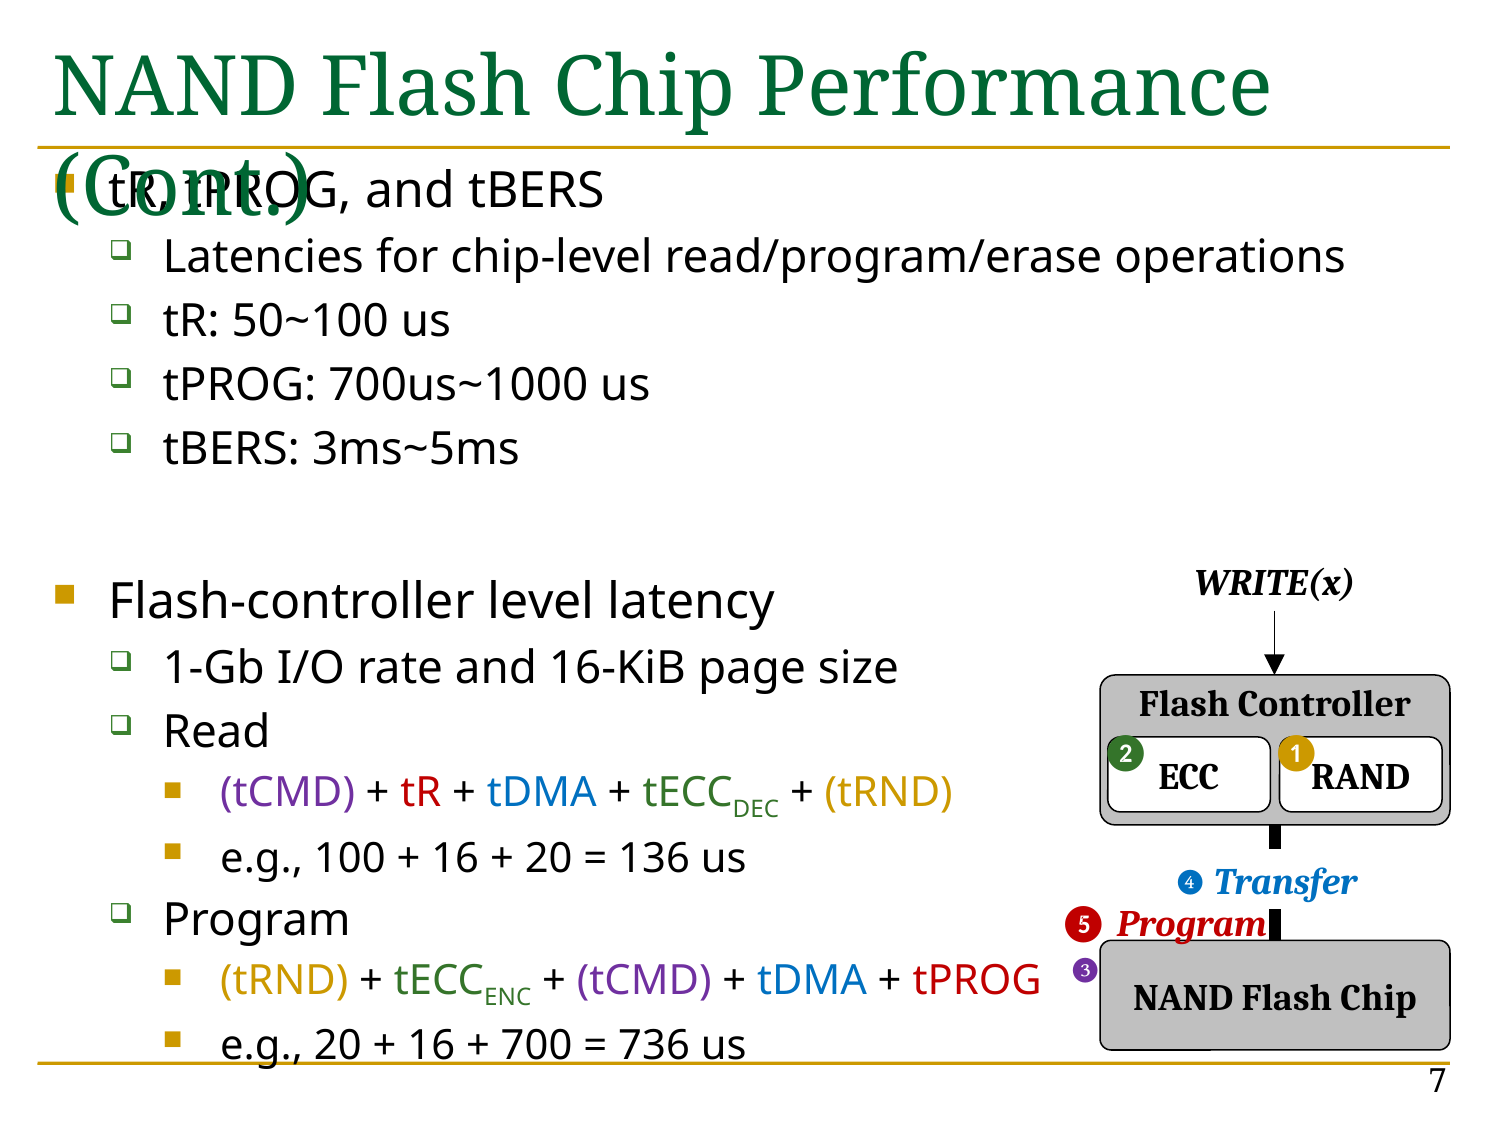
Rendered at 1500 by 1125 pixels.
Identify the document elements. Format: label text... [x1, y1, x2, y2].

list tR, tPROG, and tBERS Latencies for chip-level read/program/erase operations tR: 50~100 us tPROG: 700us~1000 us tBERS: 3ms~5ms Flash-controller level latency 1-Gb I/O rate and 16-KiB page size Read (tCMD) + tR + tDMA + tECCDEC + (tRND) e.g., 100 + 16 + 20 = 136 us Program (tRND) + tECCENC + (tCMD) + tDMA + tPROG e.g., 20 + 16 + 700 = 736 us [37, 200, 1450, 1063]
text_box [1099, 674, 1451, 1051]
text_box ❸ [1056, 937, 1094, 998]
title NAND Flash Chip Performance (Cont.) [37, 24, 1450, 200]
text_box ❺ Program [1043, 891, 1094, 951]
slide_number 7 [1111, 1036, 1462, 1112]
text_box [1177, 549, 1373, 676]
text_box ❷ [1086, 720, 1094, 781]
